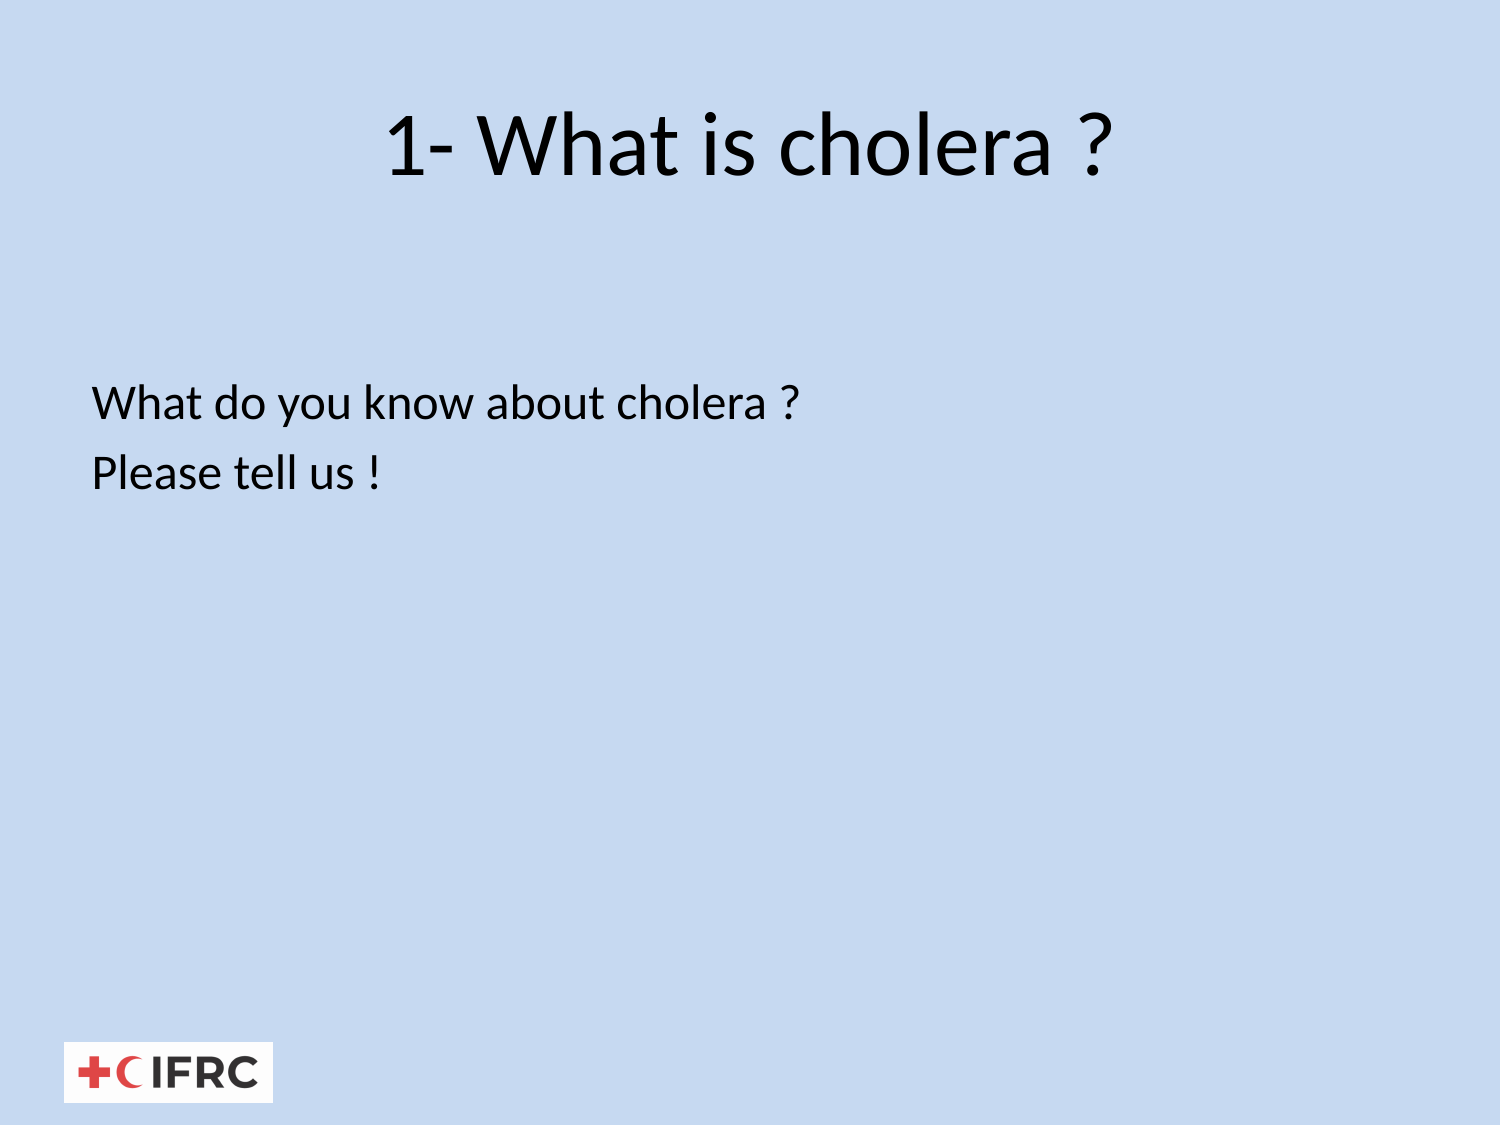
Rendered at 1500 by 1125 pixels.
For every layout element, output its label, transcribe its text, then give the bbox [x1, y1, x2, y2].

picture [64, 1042, 273, 1103]
title 1- What is cholera ? [75, 45, 1425, 233]
list What do you know about cholera ? Please tell us ! [76, 361, 1427, 745]
